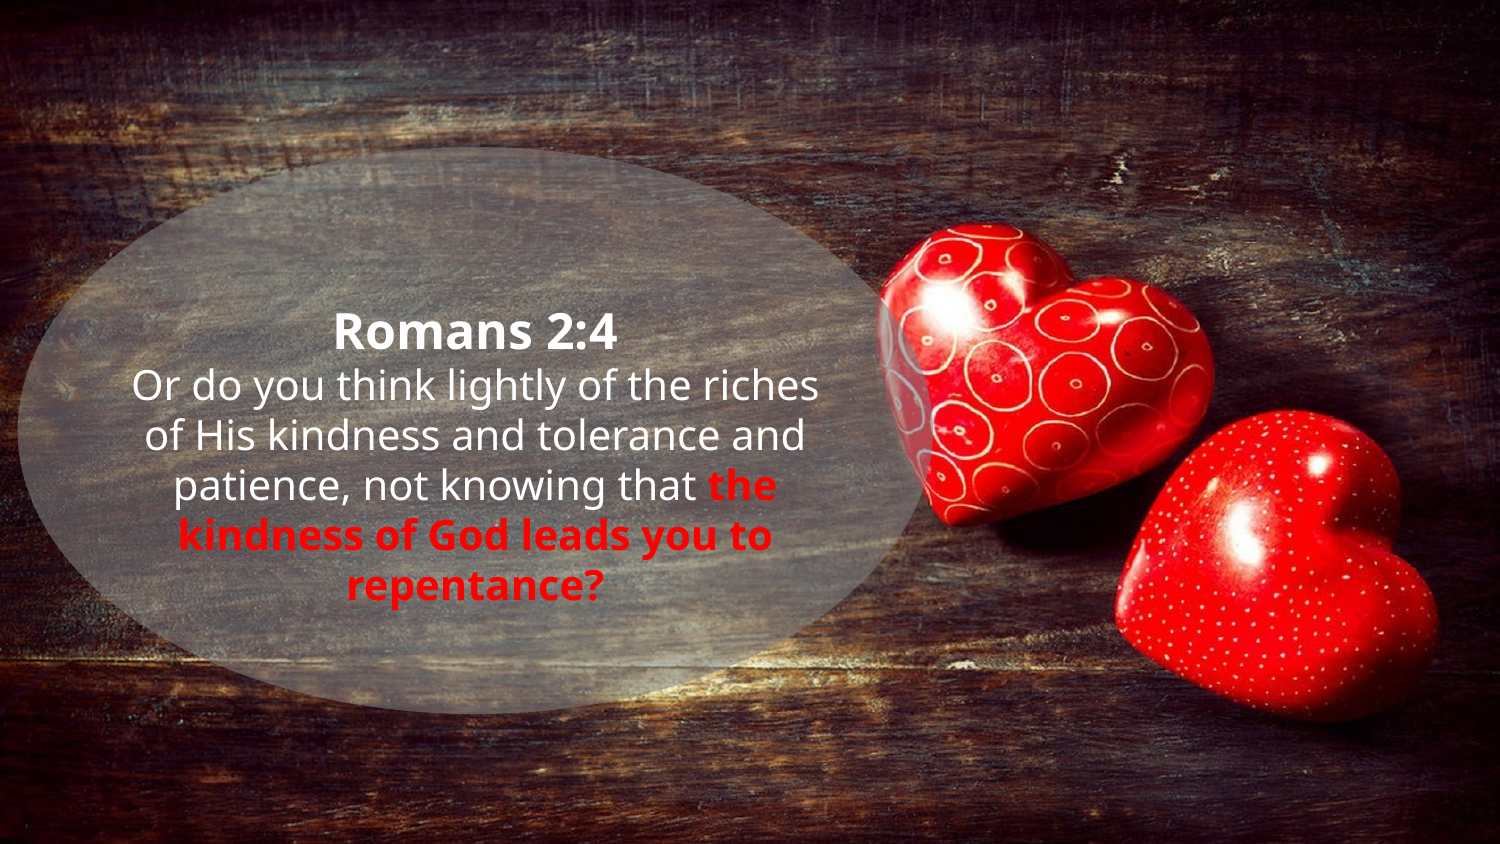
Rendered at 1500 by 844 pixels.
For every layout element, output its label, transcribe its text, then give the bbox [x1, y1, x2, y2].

text_box Romans 2:4 Or do you think lightly of the riches of His kindness and tolerance and patience, not knowing that the kindness of God leads you to repentance? [91, 291, 860, 617]
picture [0, 0, 1500, 844]
text_box [126, 617, 824, 717]
text_box [15, 144, 936, 588]
